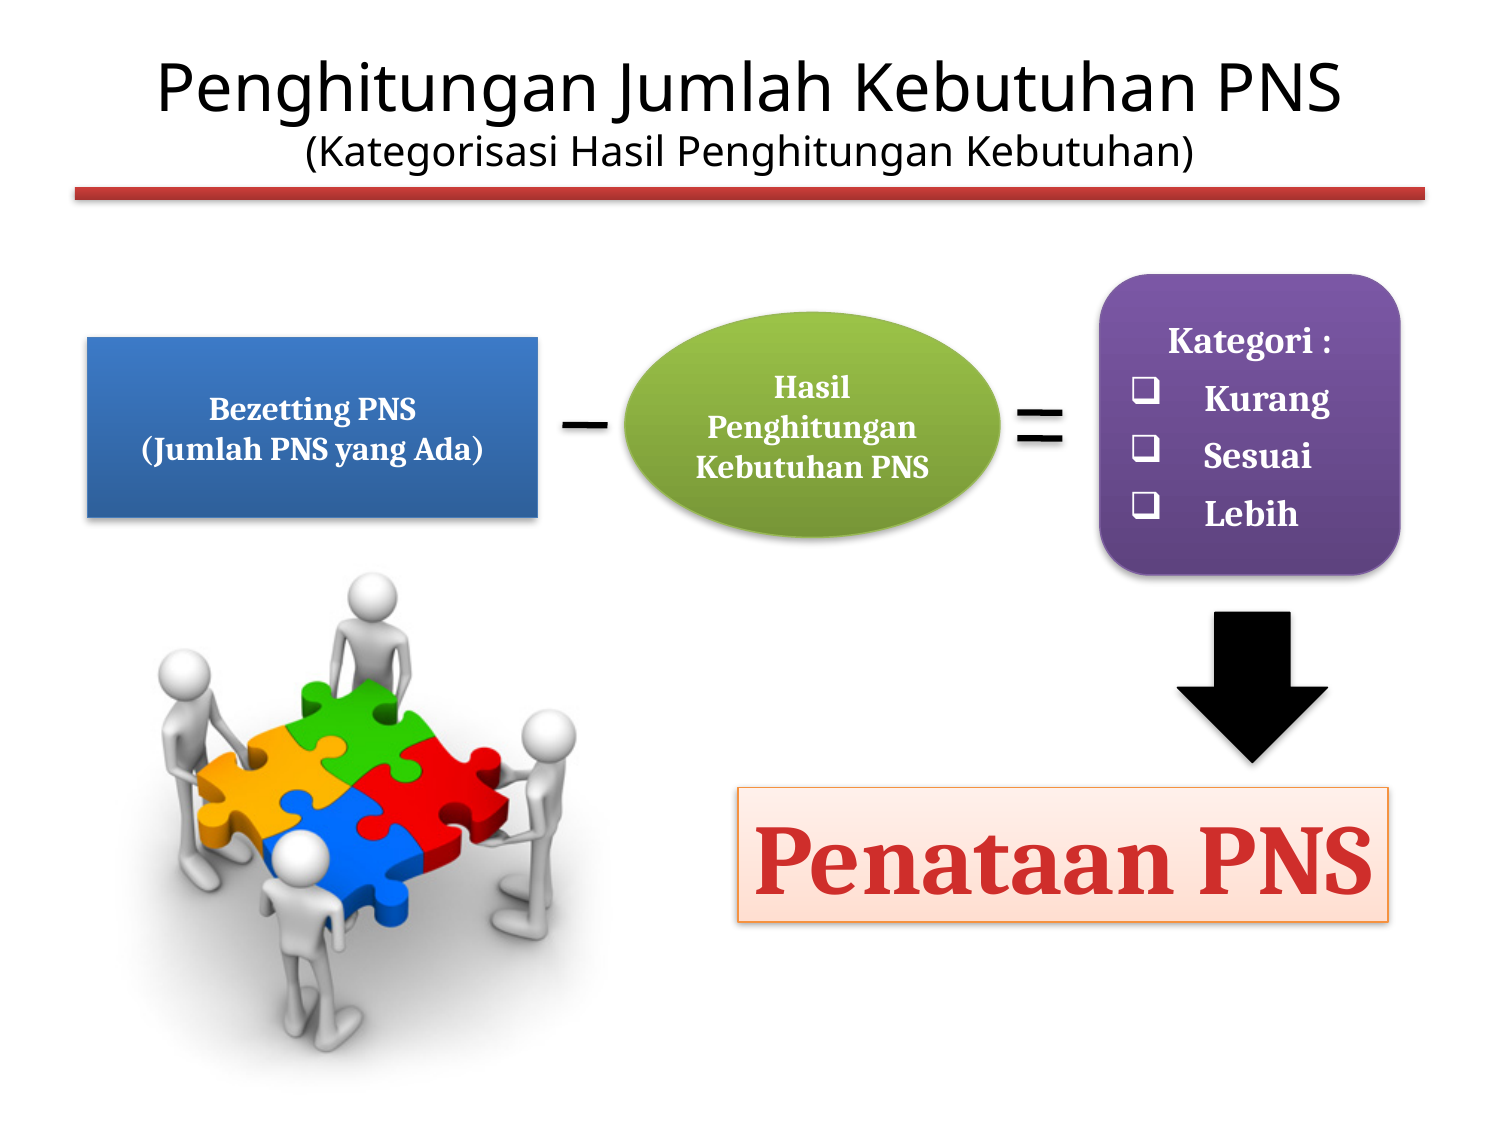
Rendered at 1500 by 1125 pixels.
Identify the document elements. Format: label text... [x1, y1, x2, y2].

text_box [1017, 412, 1063, 439]
title Penghitungan Jumlah Kebutuhan PNS (Kategorisasi Hasil Penghitungan Kebutuhan) [75, 45, 1425, 175]
text_box Bezetting PNS (Jumlah PNS yang Ada) [87, 337, 538, 518]
picture [68, 540, 663, 1101]
text_box Penataan PNS [737, 787, 1389, 923]
text_box Hasil Penghitungan Kebutuhan PNS [624, 311, 1001, 539]
text_box Kategori : Kurang Sesuai Lebih [1099, 274, 1401, 576]
text_box [74, 187, 1425, 200]
text_box [1176, 611, 1329, 764]
